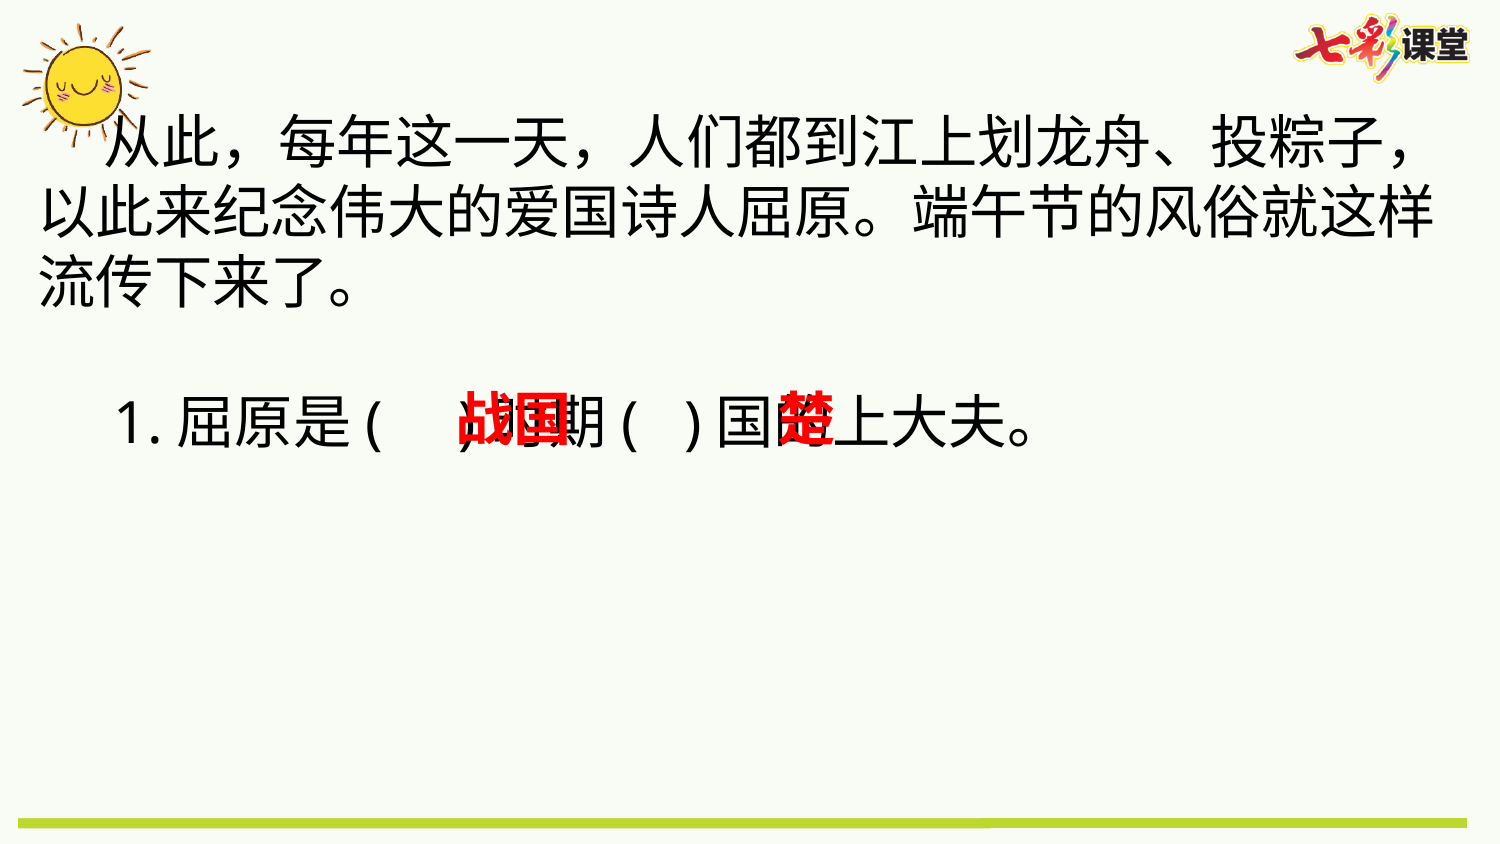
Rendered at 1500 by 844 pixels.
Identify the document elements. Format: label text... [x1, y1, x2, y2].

picture [18, 771, 1467, 844]
picture [0, 0, 173, 172]
text_box 从此，每年这一天，人们都到江上划龙舟、投粽子，以此来纪念伟大的爱国诗人屈原。端午节的风俗就这样流传下来了。 1.屈原是( )时期( )国的上大夫。 [22, 97, 1496, 463]
picture [1291, 9, 1472, 87]
text_box 楚 [762, 374, 851, 460]
text_box 战国 [440, 374, 587, 460]
